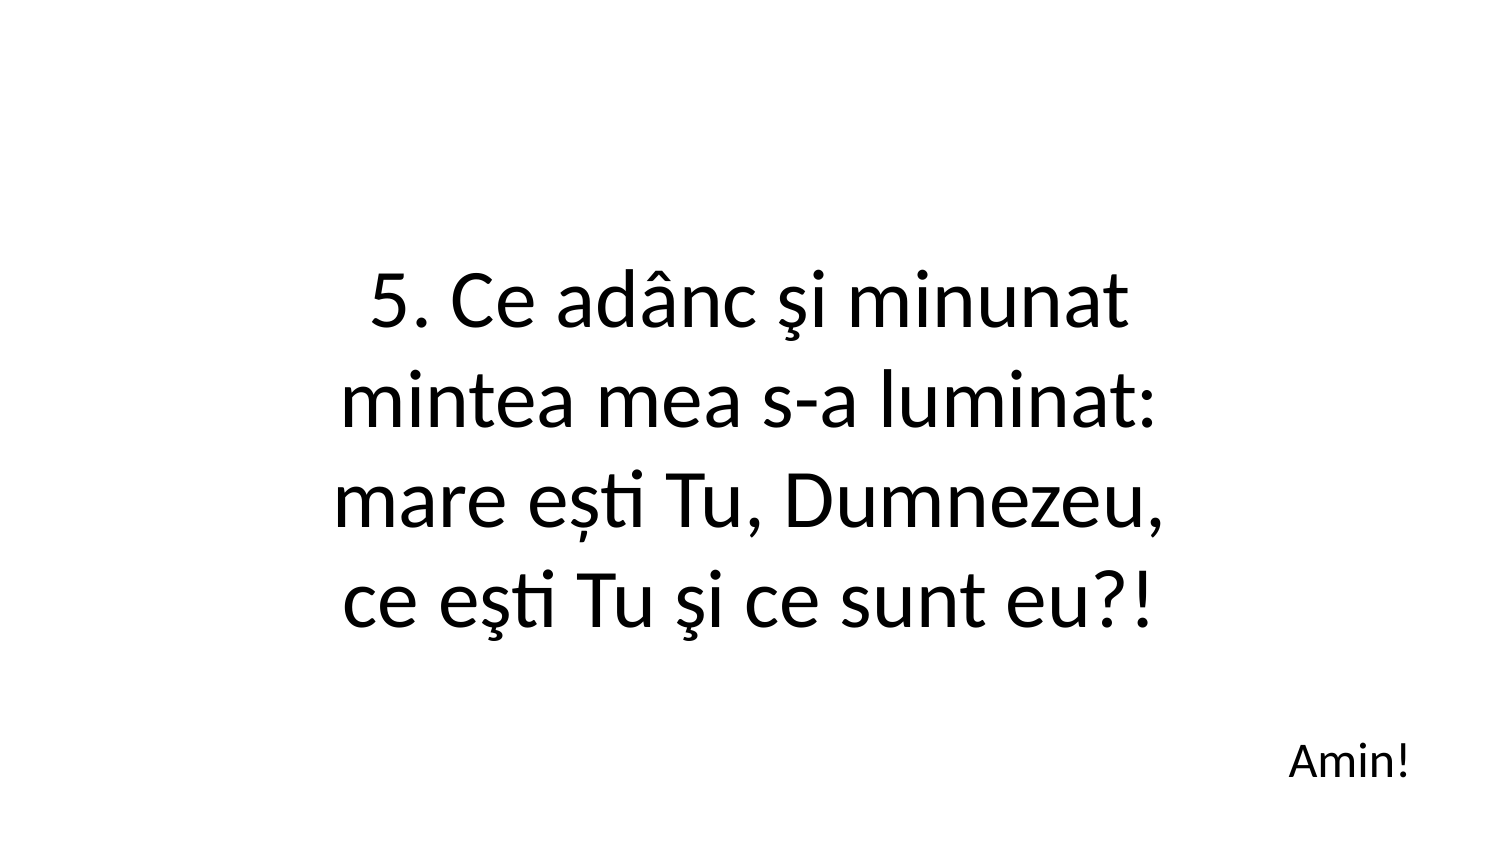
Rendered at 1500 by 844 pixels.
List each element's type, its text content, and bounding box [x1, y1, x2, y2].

text_box 5. Ce adânc şi minunat mintea mea s-a luminat: mare ești Tu, Dumnezeu, ce eşti Tu şi ce sunt eu?! [317, 192, 1183, 652]
text_box Amin! [1273, 674, 1427, 795]
